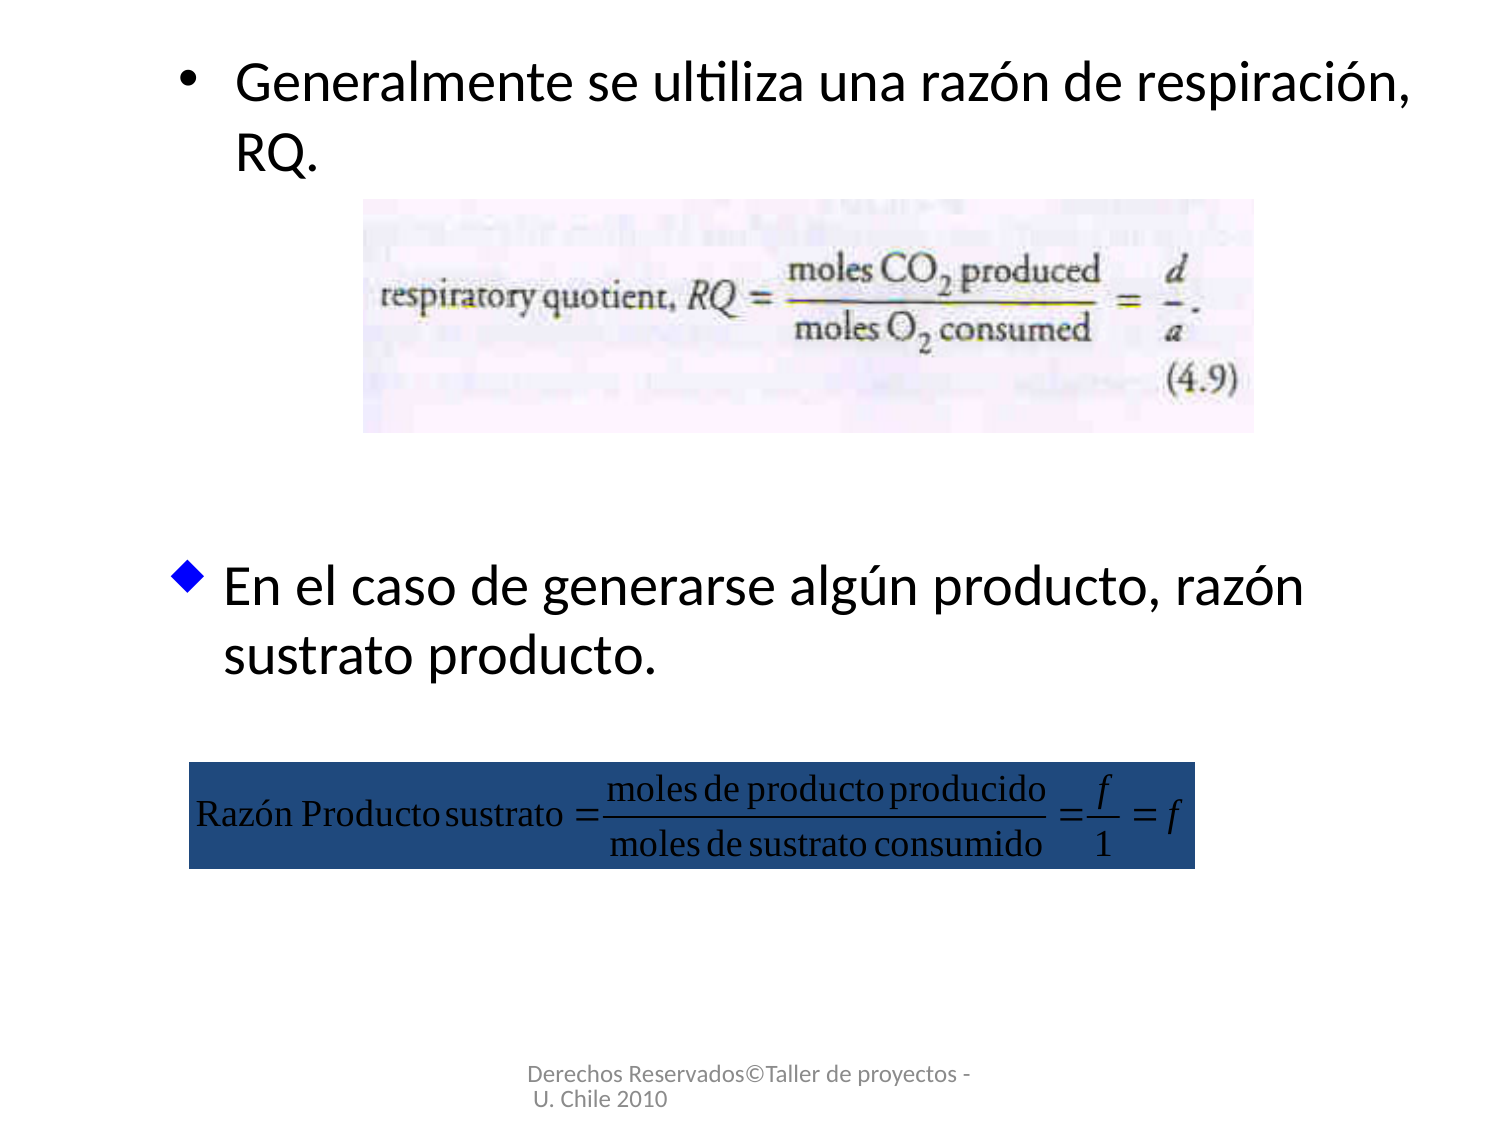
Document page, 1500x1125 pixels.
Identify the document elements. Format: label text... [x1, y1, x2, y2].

text_box En el caso de generarse algún producto, razón sustrato producto. [152, 539, 1428, 715]
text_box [188, 761, 1196, 869]
list Generalmente se ultiliza una razón de respiración, RQ. [164, 35, 1439, 211]
footer Derechos Reservados©Taller de proyectos - U. Chile 2010 [512, 1042, 988, 1103]
picture [363, 198, 1255, 433]
